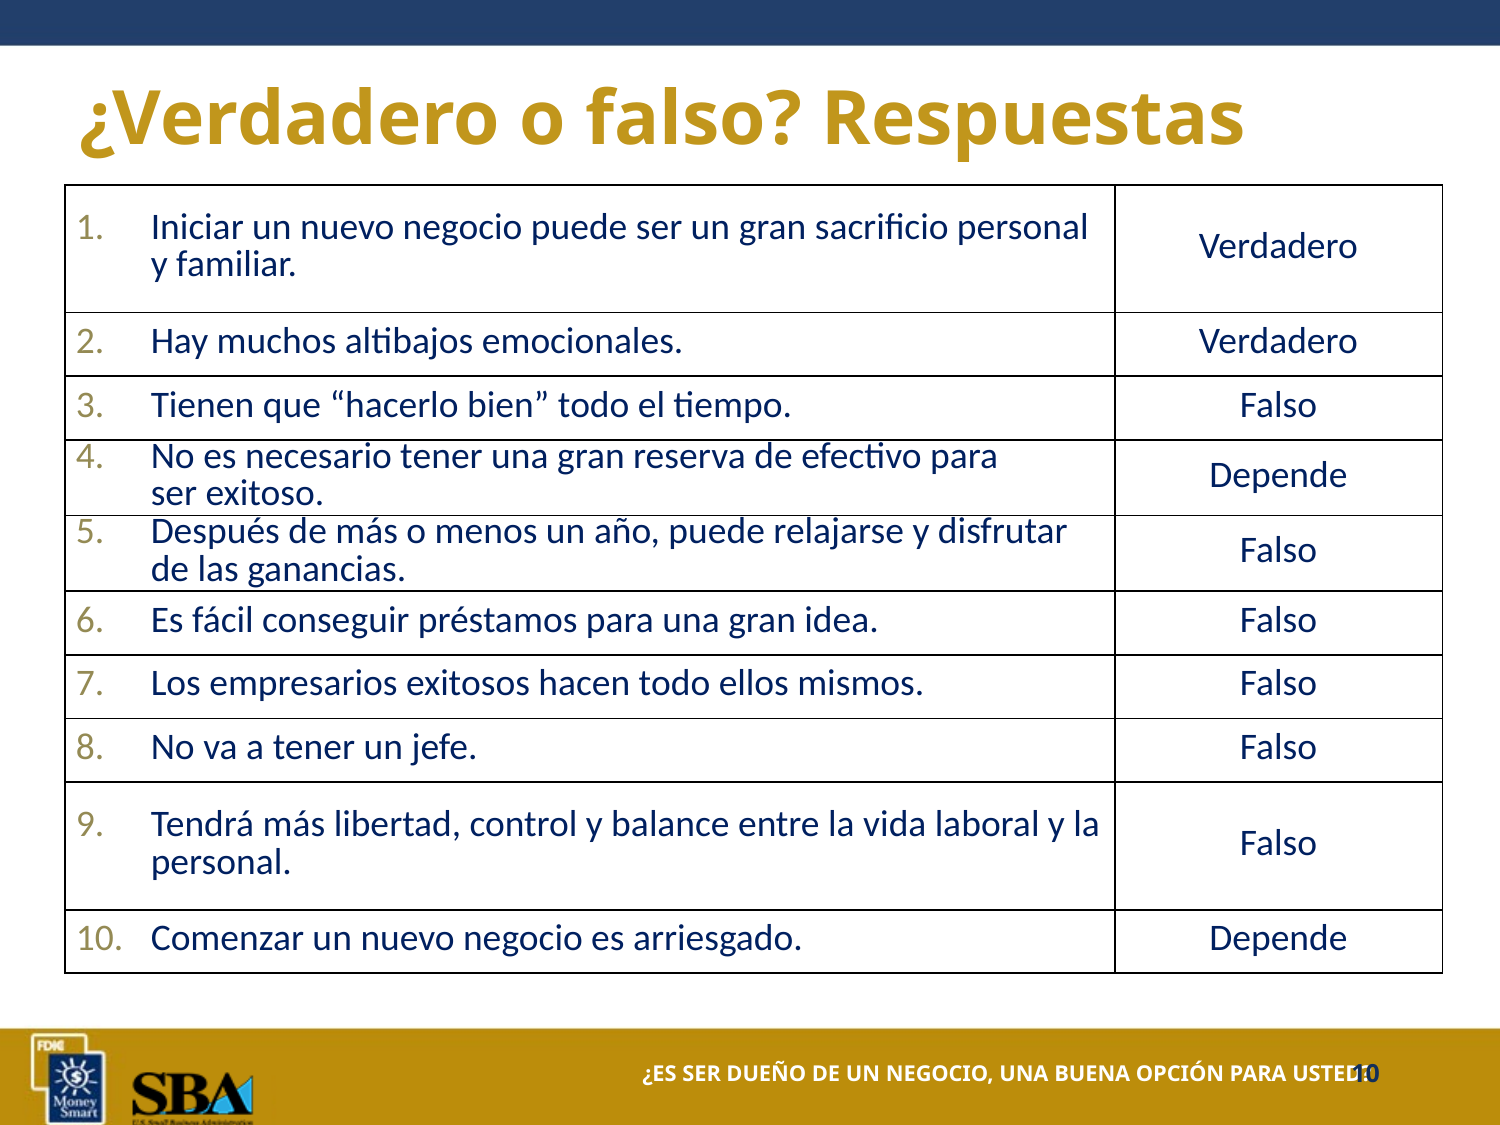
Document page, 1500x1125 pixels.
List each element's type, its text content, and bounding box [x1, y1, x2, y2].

table_cell Hay muchos altibajos emocionales. [66, 313, 1114, 375]
table_cell Después de más o menos un año, puede relajarse y disfrutar de las ganancias. [66, 516, 1114, 590]
table_cell Depende [1116, 441, 1442, 515]
table_header Verdadero [1116, 186, 1442, 312]
table_cell Los empresarios exitosos hacen todo ellos mismos. [66, 656, 1114, 718]
table_cell Falso [1116, 656, 1442, 718]
table_cell Falso [1116, 377, 1442, 439]
title ¿Verdadero o falso? Respuestas [64, 62, 1415, 163]
table_cell No es necesario tener una gran reserva de efectivo para ser exitoso. [66, 441, 1114, 515]
table_cell Es fácil conseguir préstamos para una gran idea. [66, 592, 1114, 654]
table_cell Verdadero [1116, 313, 1442, 375]
table_cell Tienen que “hacerlo bien” todo el tiempo. [66, 377, 1114, 439]
table_cell Tendrá más libertad, control y balance entre la vida laboral y la personal. [66, 783, 1114, 909]
table_cell Falso [1116, 783, 1442, 909]
table_cell No va a tener un jefe. [66, 719, 1114, 781]
table_cell Falso [1116, 719, 1442, 781]
table_cell Falso [1116, 516, 1442, 590]
table_cell Comenzar un nuevo negocio es arriesgado. [66, 911, 1114, 972]
table_header Iniciar un nuevo negocio puede ser un gran sacrificio personal y familiar. [66, 186, 1114, 312]
picture [0, 0, 1500, 1125]
table_cell Falso [1116, 592, 1442, 654]
table_cell Depende [1116, 911, 1442, 972]
